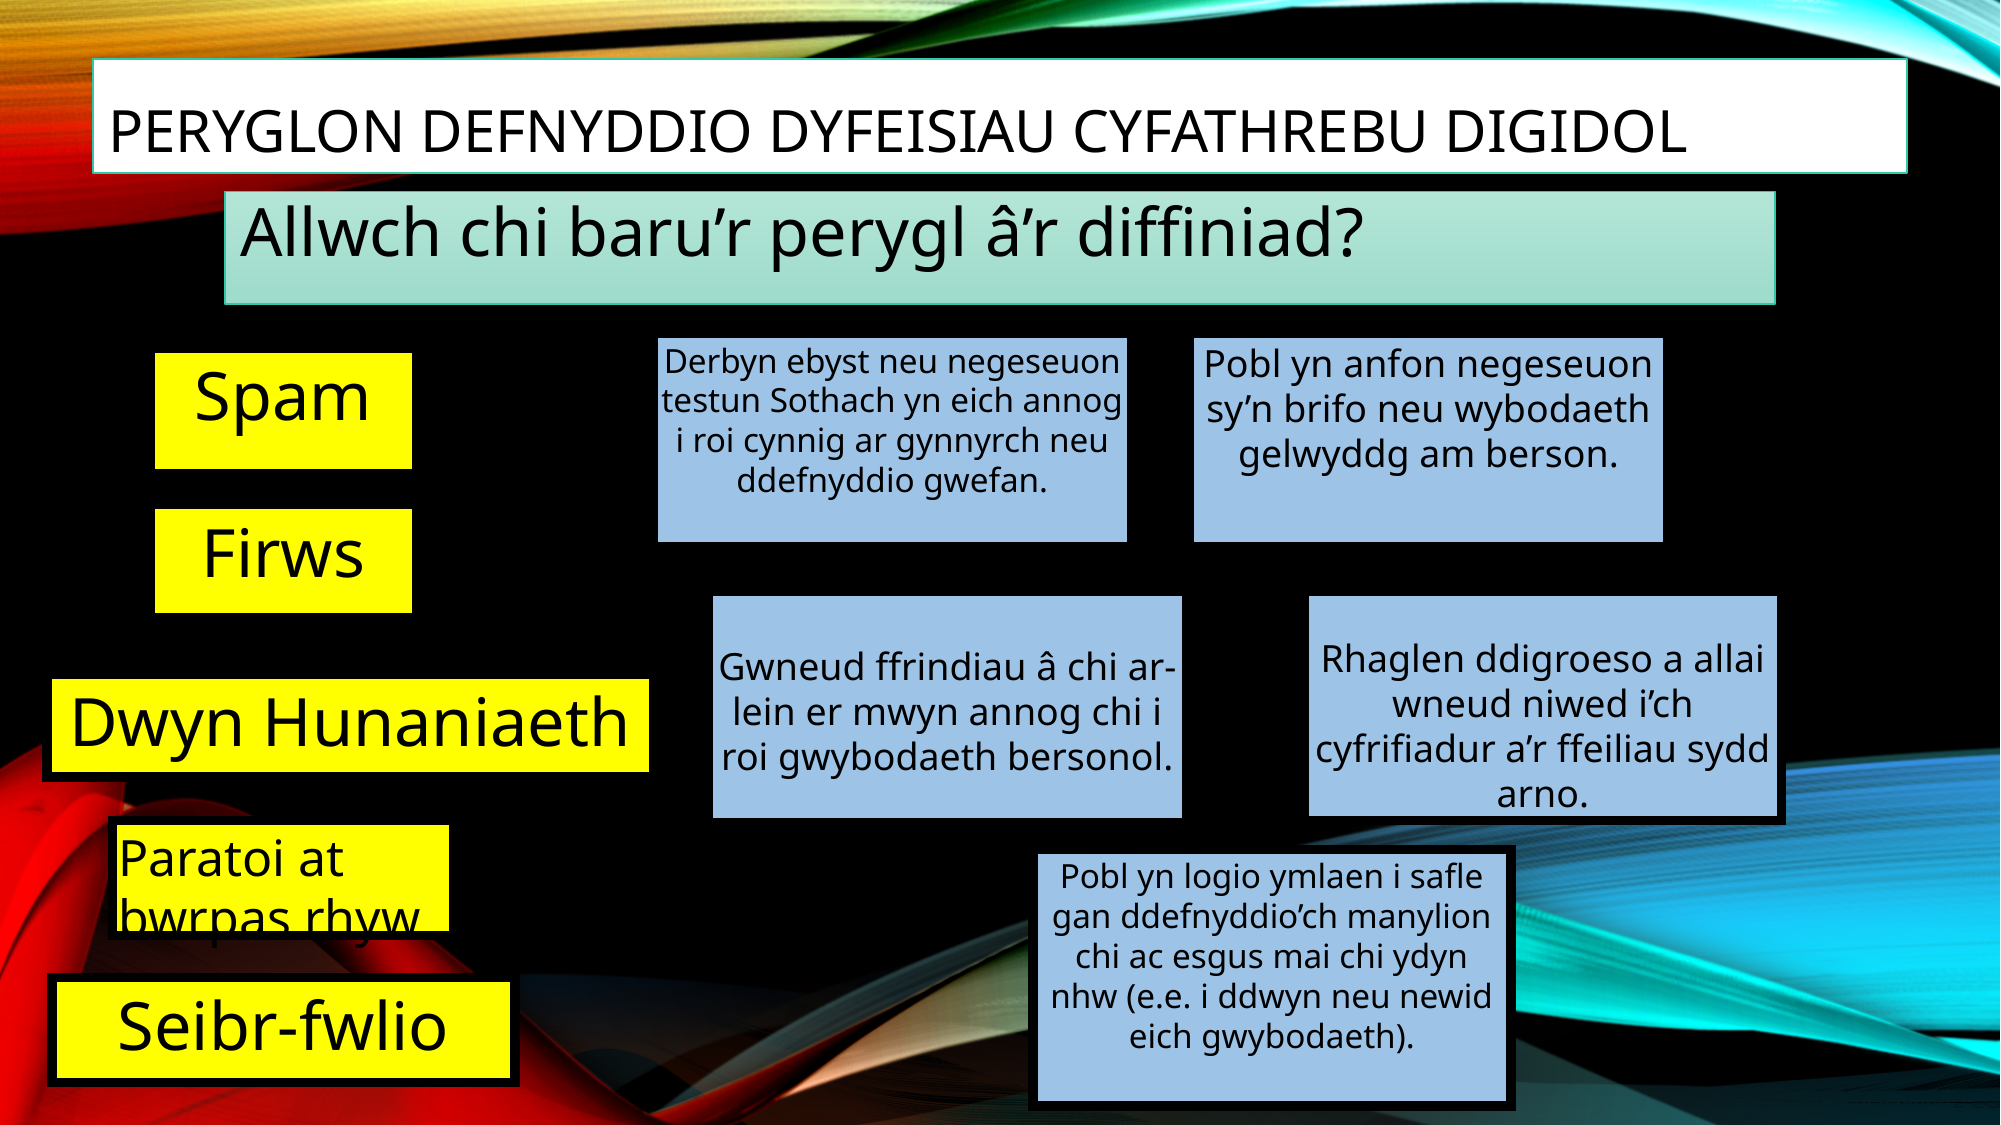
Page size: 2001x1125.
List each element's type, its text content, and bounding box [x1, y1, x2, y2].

text_box Pobl yn anfon negeseuon sy’n brifo neu wybodaeth gelwyddg am berson. [1189, 333, 1668, 547]
text_box Spam [150, 347, 417, 474]
text_box Dwyn Hunaniaeth [46, 674, 654, 778]
text_box Firws [150, 504, 417, 618]
text_box Derbyn ebyst neu negeseuon testun Sothach yn eich annog i roi cynnig ar gynnyrch neu ddefnyddio gwefan. [653, 333, 1132, 547]
picture [0, 717, 2000, 1125]
text_box Gwneud ffrindiau â chi ar-lein er mwyn annog chi i roi gwybodaeth bersonol. [708, 591, 1187, 823]
title PERYGLON DEFNYDDIO DYFEISIAU CYFATHREBU DIGIDOL [92, 58, 1908, 174]
text_box Rhaglen ddigroeso a allai wneud niwed i’ch cyfrifiadur a’r ffeiliau sydd arno. [1303, 591, 1782, 821]
picture [0, 0, 2000, 237]
text_box Pobl yn logio ymlaen i safle gan ddefnyddio’ch manylion chi ac esgus mai chi ydyn nhw (e.e. i ddwyn neu newid eich gwybodaeth). [1033, 849, 1511, 1106]
text_box Seibr-fwlio [52, 977, 515, 1083]
text_box Paratoi at bwrpas rhyw [112, 820, 455, 936]
subtitle Allwch chi baru’r perygl â’r diffiniad? [224, 191, 1776, 305]
